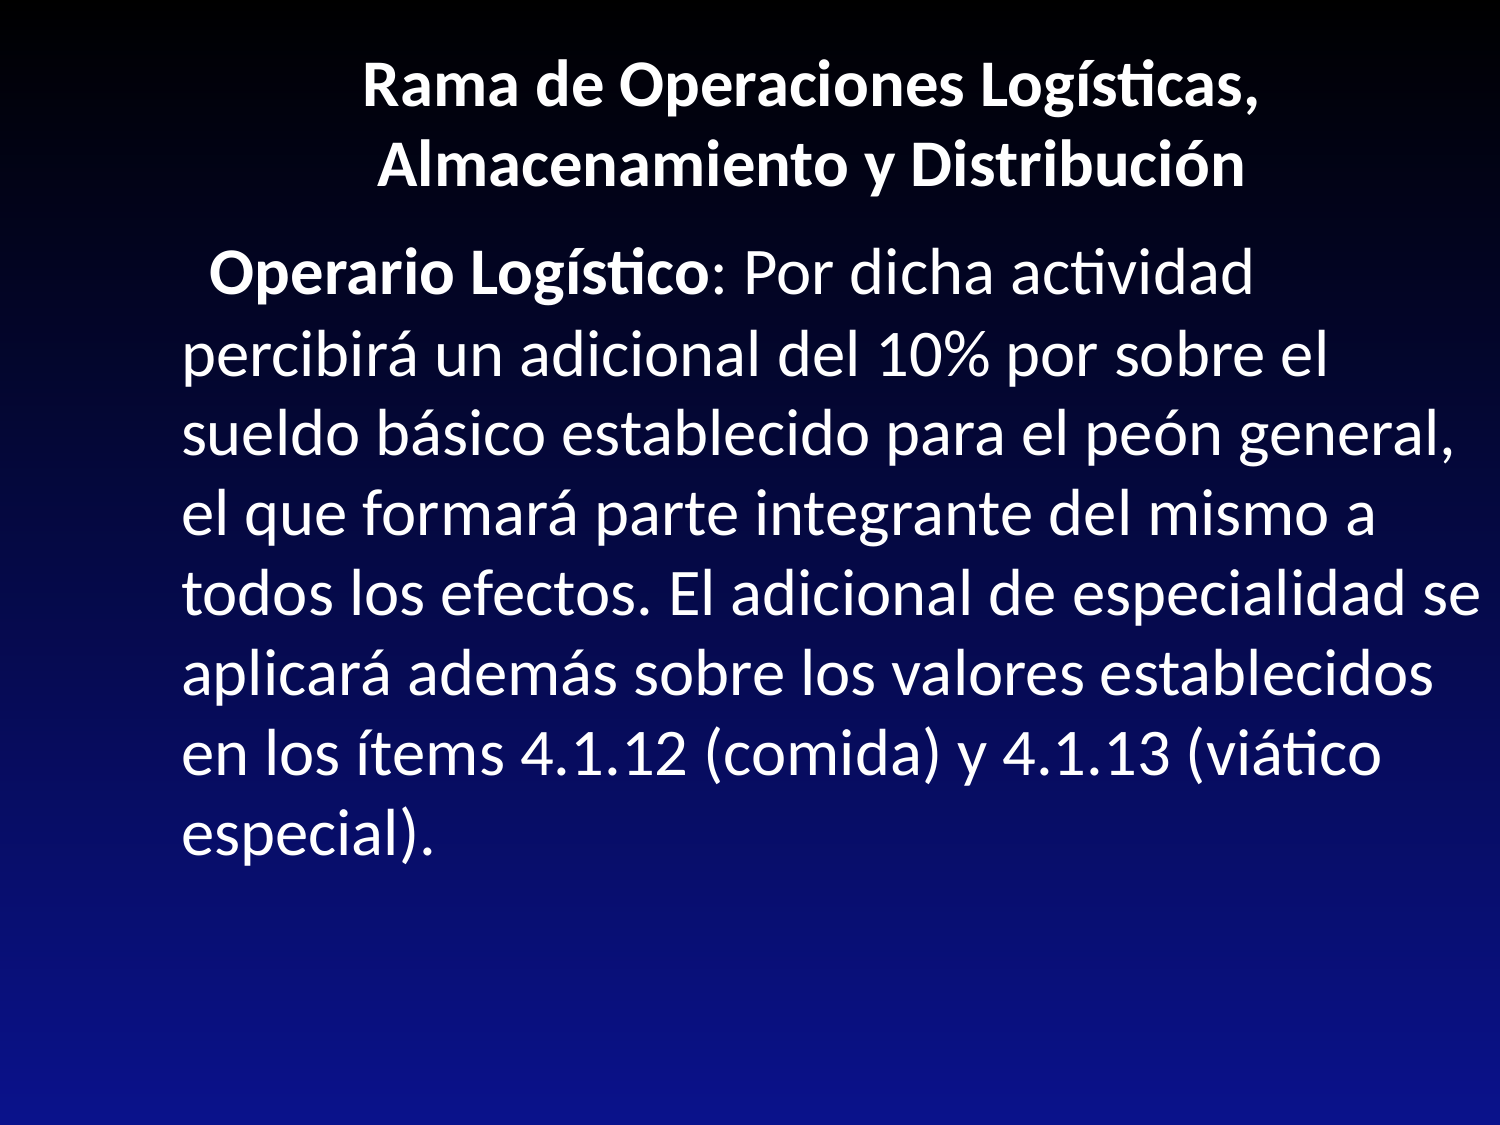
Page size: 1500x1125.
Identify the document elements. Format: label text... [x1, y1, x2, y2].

list Operario Logístico: Por dicha actividad percibirá un adicional del 10% por sobre el sueldo básico establecido para el peón general, el que formará parte integrante del mismo a todos los efectos. El adicional de especialidad se aplicará además sobre los valores establecidos en los ítems 4.1.12 (comida) y 4.1.13 (viático especial). [124, 219, 1500, 962]
title Rama de Operaciones Logísticas, Almacenamiento y Distribución [124, 39, 1500, 194]
